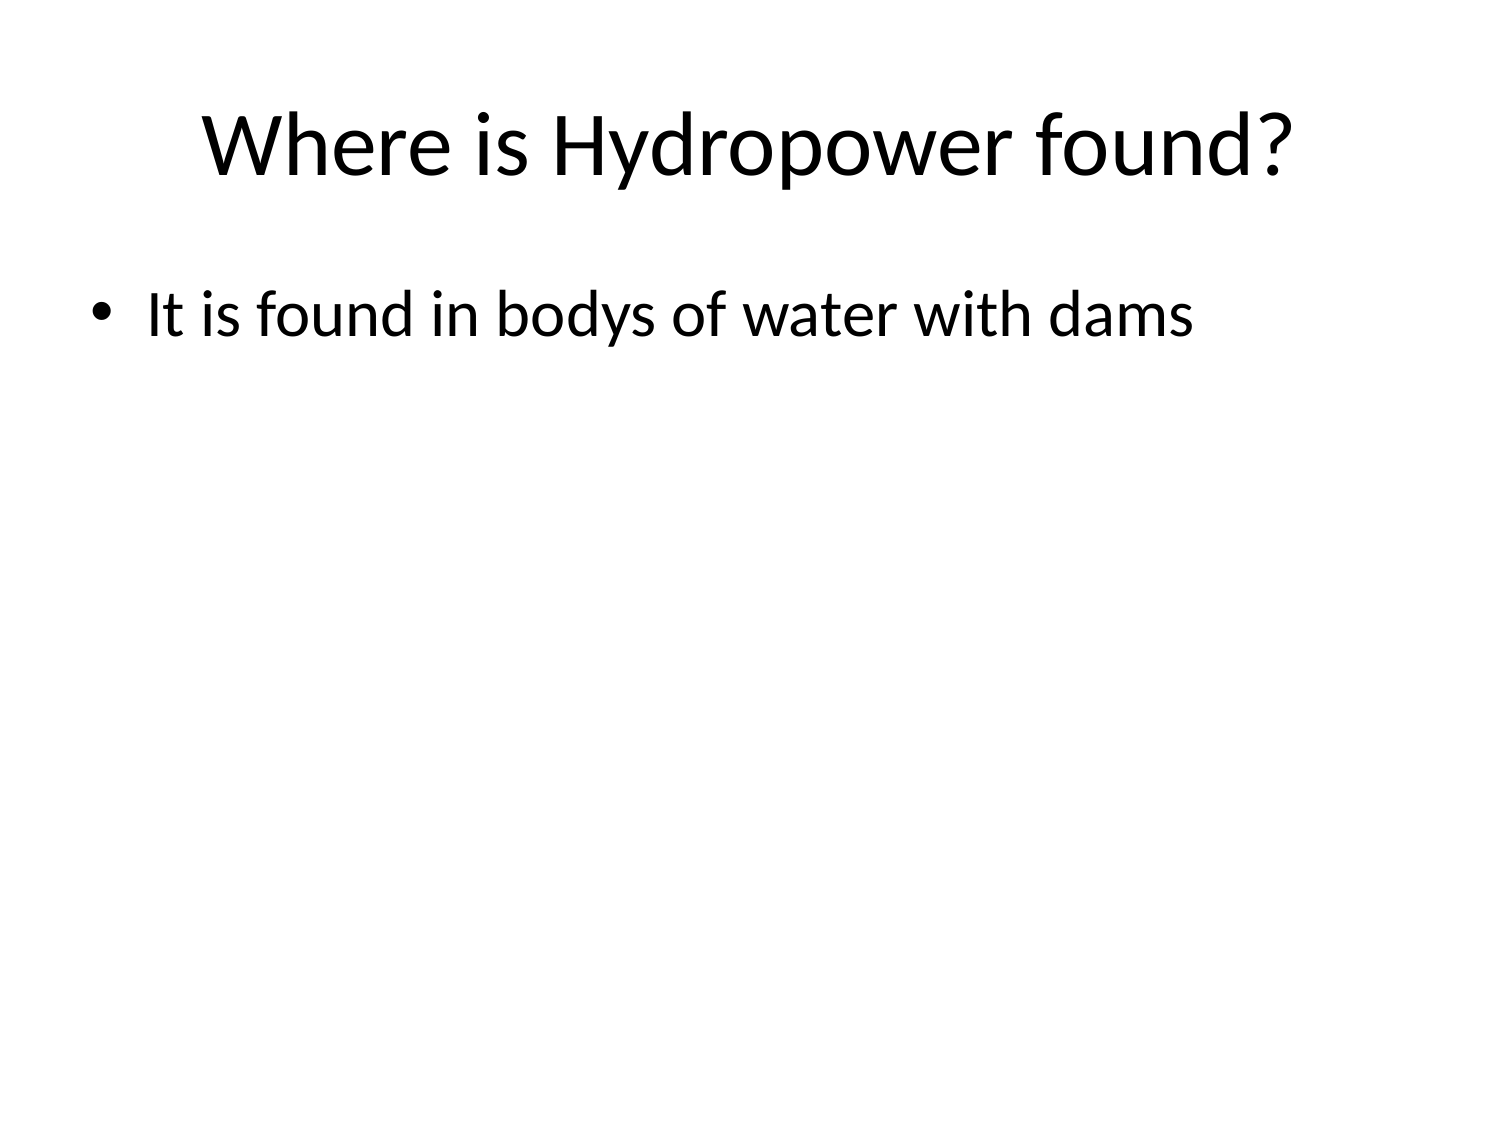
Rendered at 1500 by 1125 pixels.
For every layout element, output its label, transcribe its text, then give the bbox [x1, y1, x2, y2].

list It is found in bodys of water with dams [75, 262, 1425, 1005]
title Where is Hydropower found? [75, 45, 1425, 233]
